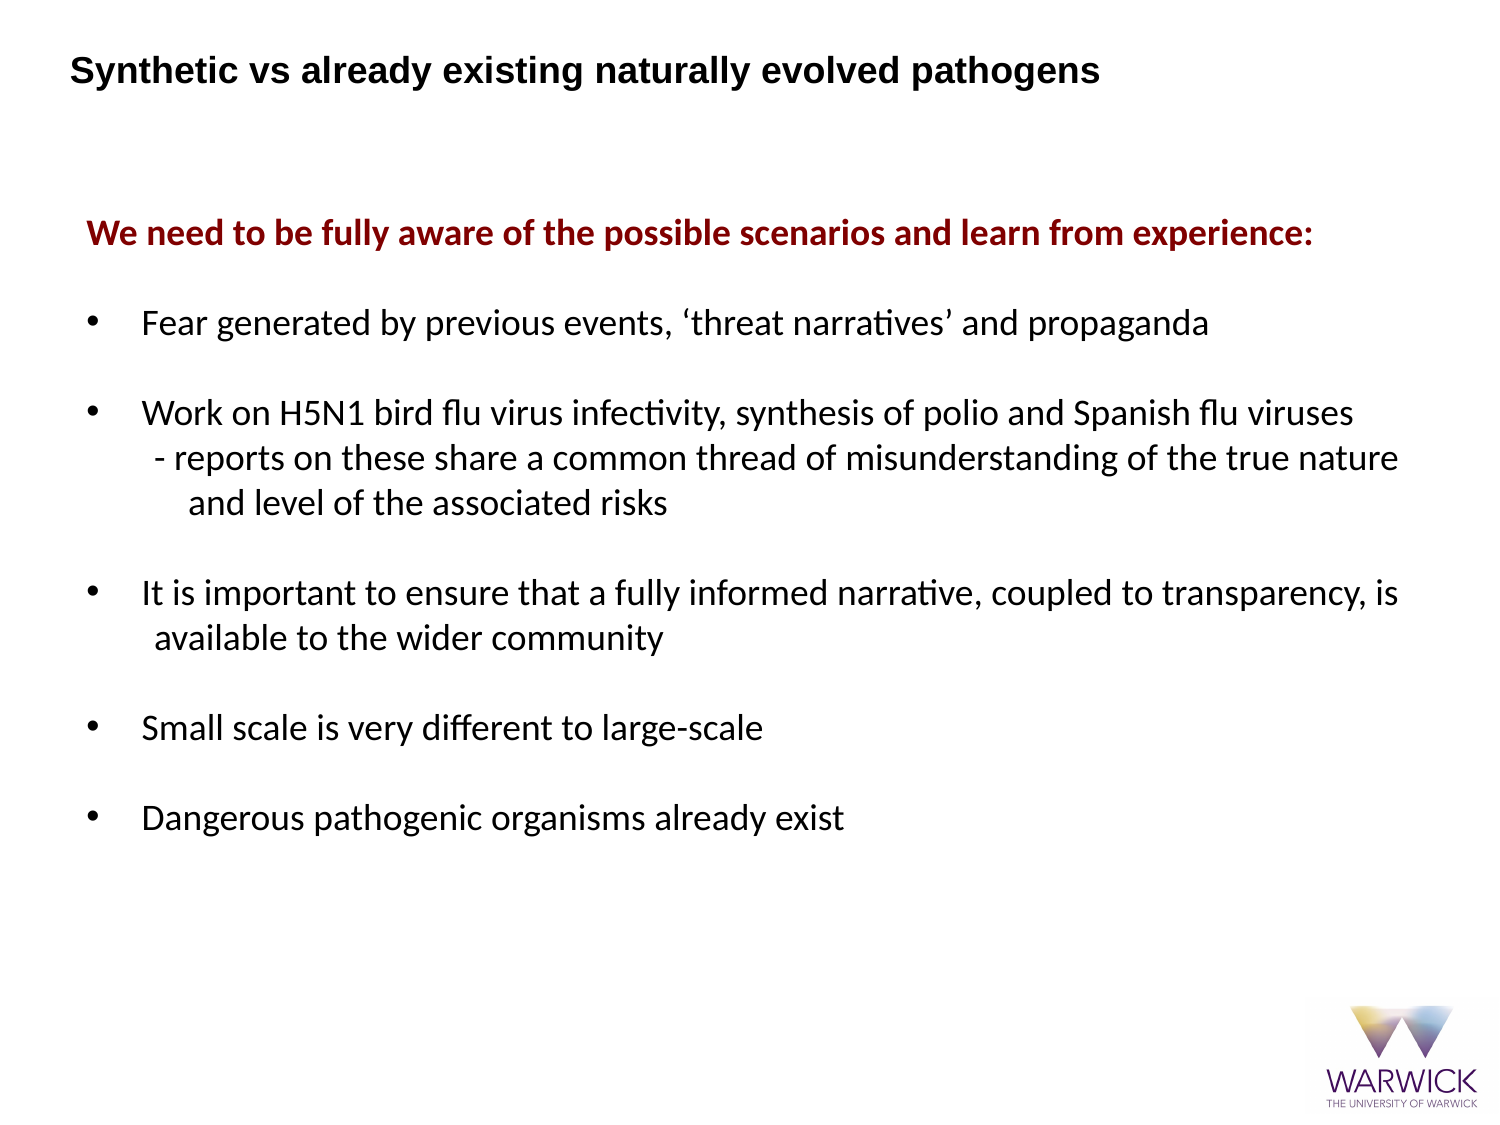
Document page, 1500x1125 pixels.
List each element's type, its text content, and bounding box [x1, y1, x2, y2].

text_box We need to be fully aware of the possible scenarios and learn from experience: Fear generated by previous events, ‘threat narratives’ and propaganda Work on H5N1 bird flu virus infectivity, synthesis of polio and Spanish flu viruses - reports on these share a common thread of misunderstanding of the true nature and level of the associated risks It is important to ensure that a fully informed narrative, coupled to transparency, is available to the wider community Small scale is very different to large-scale Dangerous pathogenic organisms already exist [71, 200, 1425, 981]
text_box Synthetic vs already existing naturally evolved pathogens [55, 38, 1117, 99]
picture [1305, 997, 1499, 1114]
